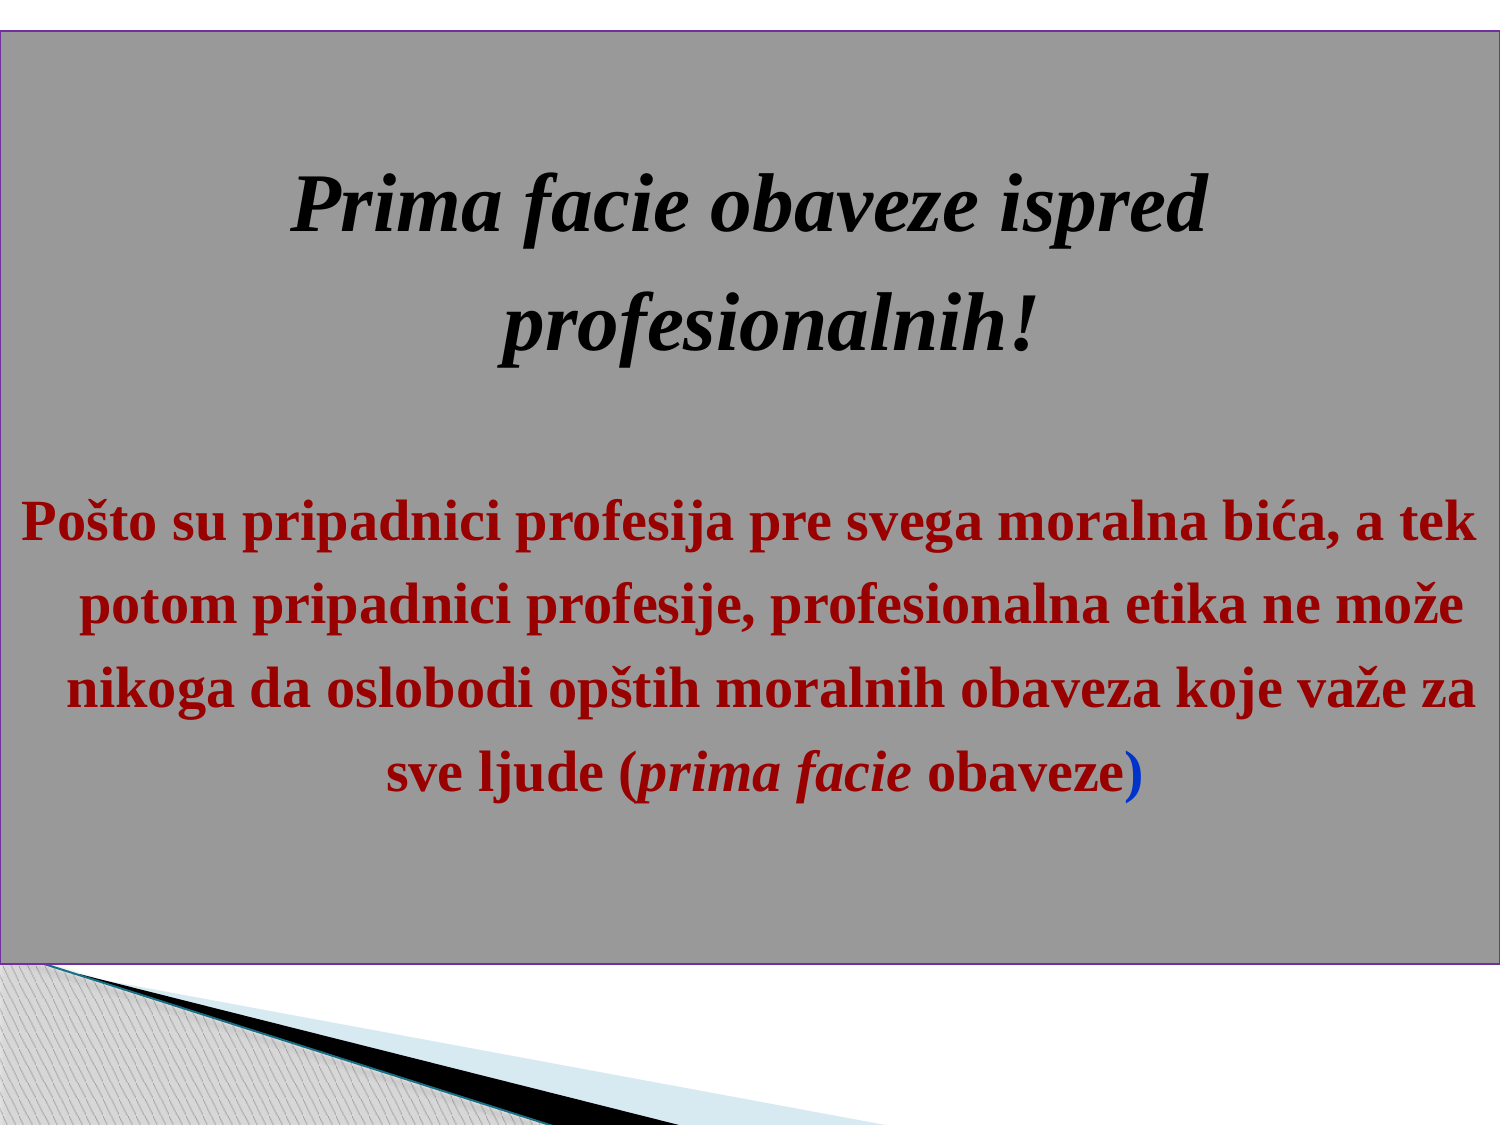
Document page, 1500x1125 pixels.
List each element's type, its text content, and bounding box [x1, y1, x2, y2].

list Prima facie obaveze ispred profesionalnih! Pošto su pripadnici profesija pre svega moralna bića, a tek potom pripadnici profesije, profesionalna etika ne može nikoga da oslobodi opštih moralnih obaveza koje važe za sve ljude (prima facie obaveze) [0, 30, 1500, 965]
